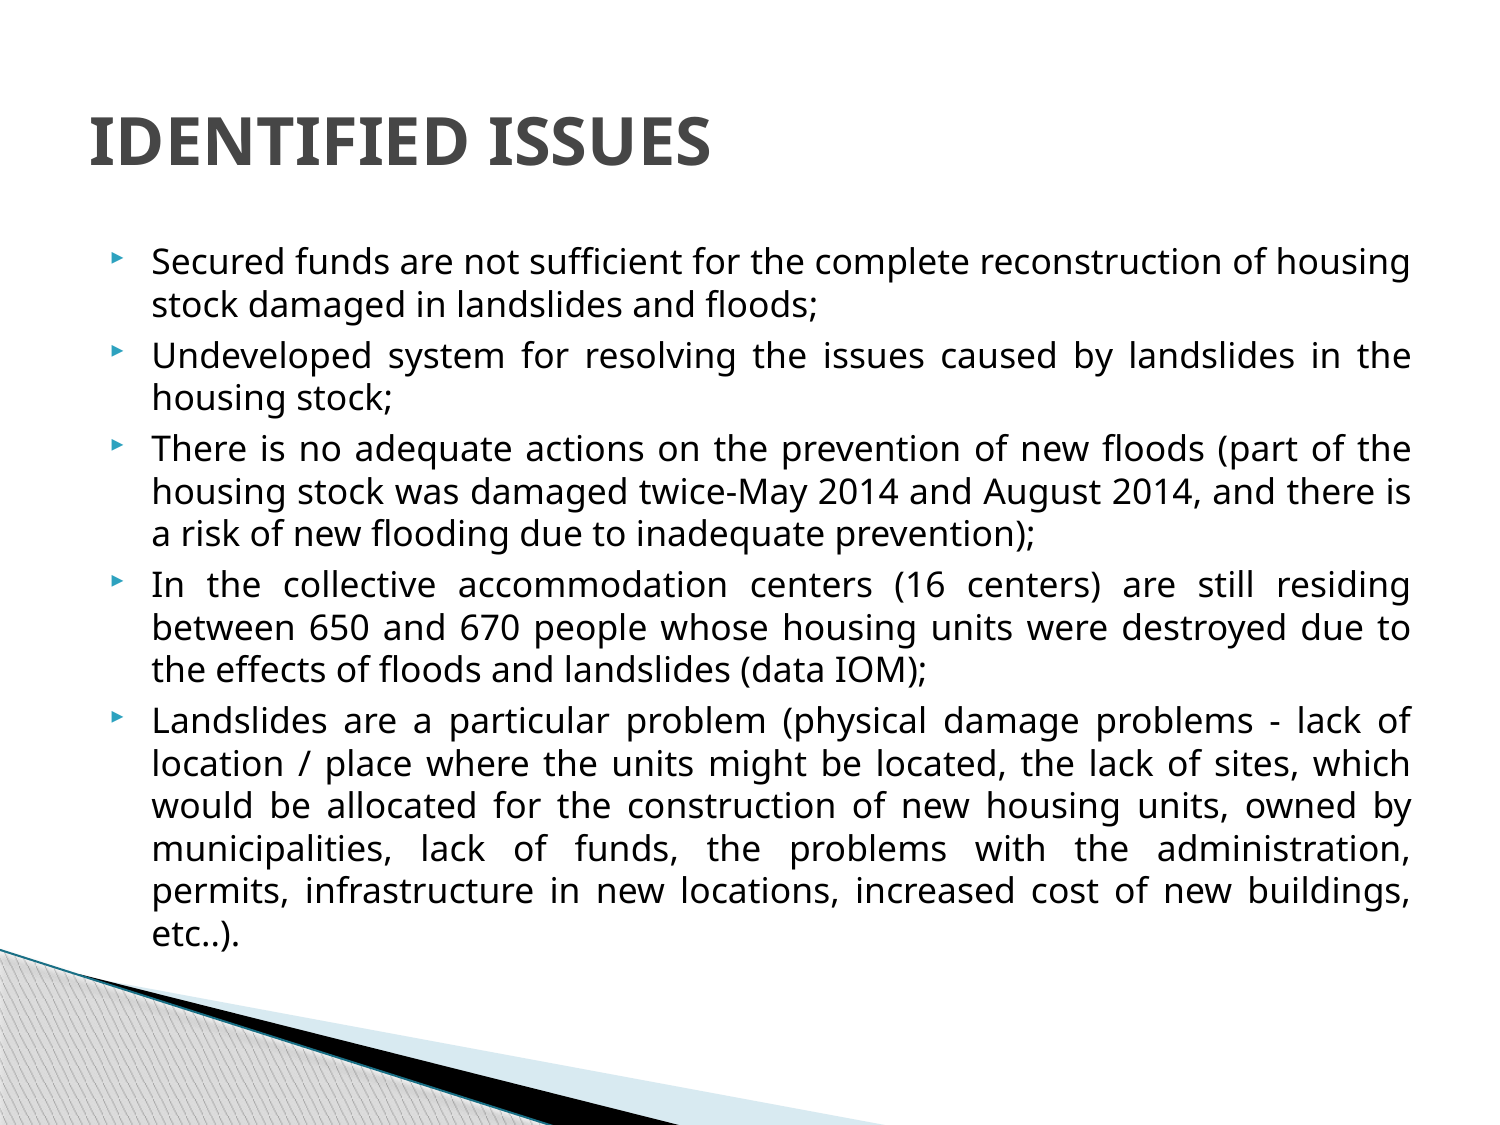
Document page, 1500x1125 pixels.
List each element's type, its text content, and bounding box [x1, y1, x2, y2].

list Secured funds are not sufficient for the complete reconstruction of housing stock damaged in landslides and floods; Undeveloped system for resolving the issues caused by landslides in the housing stock; There is no adequate actions on the prevention of new floods (part of the housing stock was damaged twice-May 2014 and August 2014, and there is a risk of new flooding due to inadequate prevention); In the collective accommodation centers (16 centers) are still residing between 650 and 670 people whose housing units were destroyed due to the effects of floods and landslides (data IOM); Landslides are a particular problem (physical damage problems - lack of location / place where the units might be located, the lack of sites, which would be allocated for the construction of new housing units, owned by municipalities, lack of funds, the problems with the administration, permits, infrastructure in new locations, increased cost of new buildings, etc..). [76, 231, 1427, 976]
title IDENTIFIED ISSUES [75, 45, 1425, 233]
